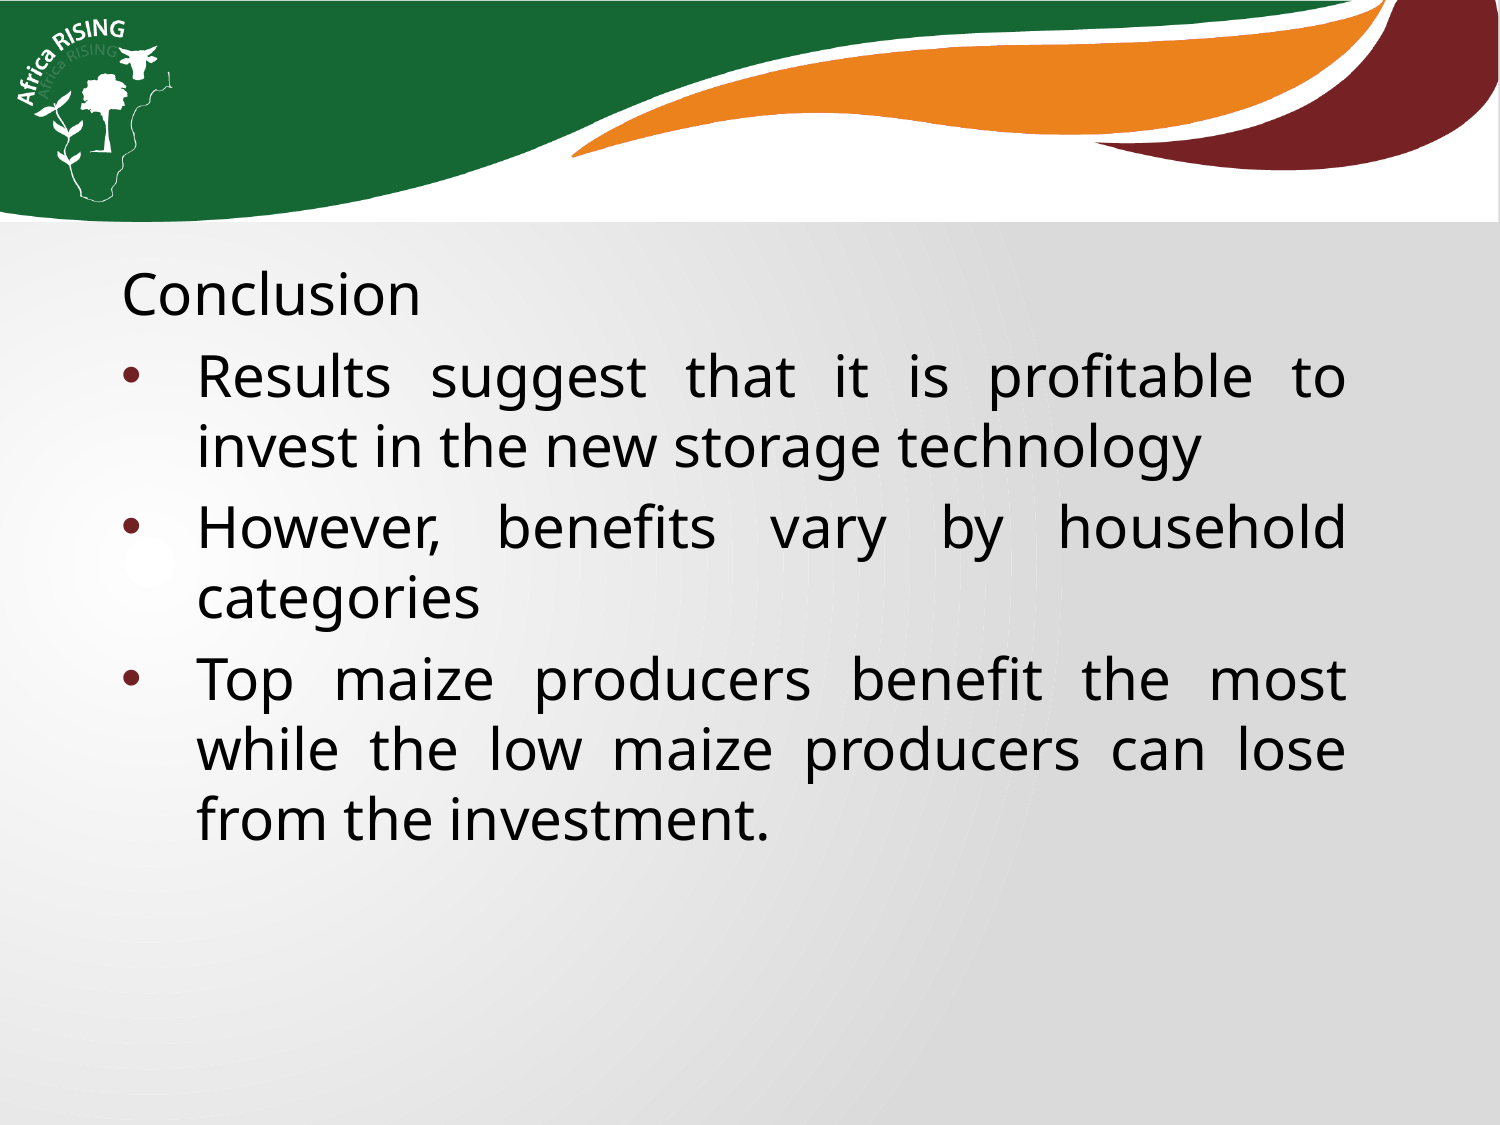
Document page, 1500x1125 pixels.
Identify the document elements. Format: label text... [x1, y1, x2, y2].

list Conclusion Results suggest that it is profitable to invest in the new storage technology However, benefits vary by household categories Top maize producers benefit the most while the low maize producers can lose from the investment. [87, 249, 1363, 988]
picture [0, 0, 1499, 222]
